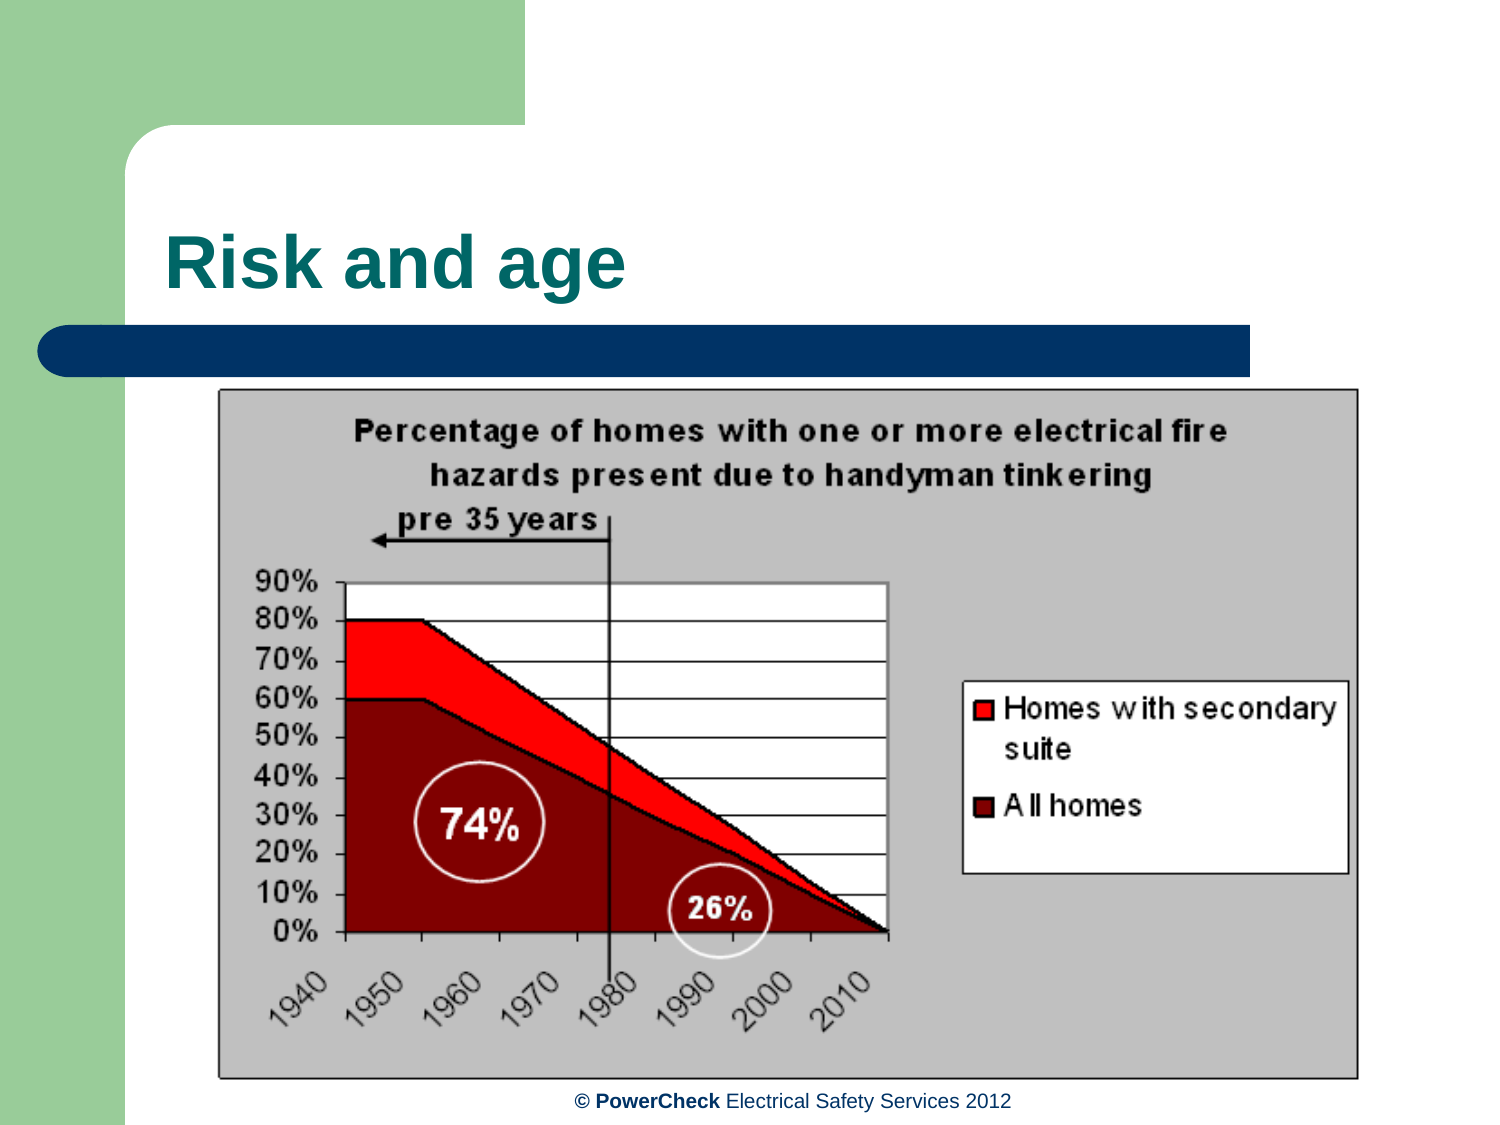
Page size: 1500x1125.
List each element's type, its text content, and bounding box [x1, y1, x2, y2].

footer © PowerCheck Electrical Safety Services 2012 [469, 1103, 1117, 1121]
title Risk and age [149, 125, 1463, 313]
picture [204, 375, 1377, 1095]
